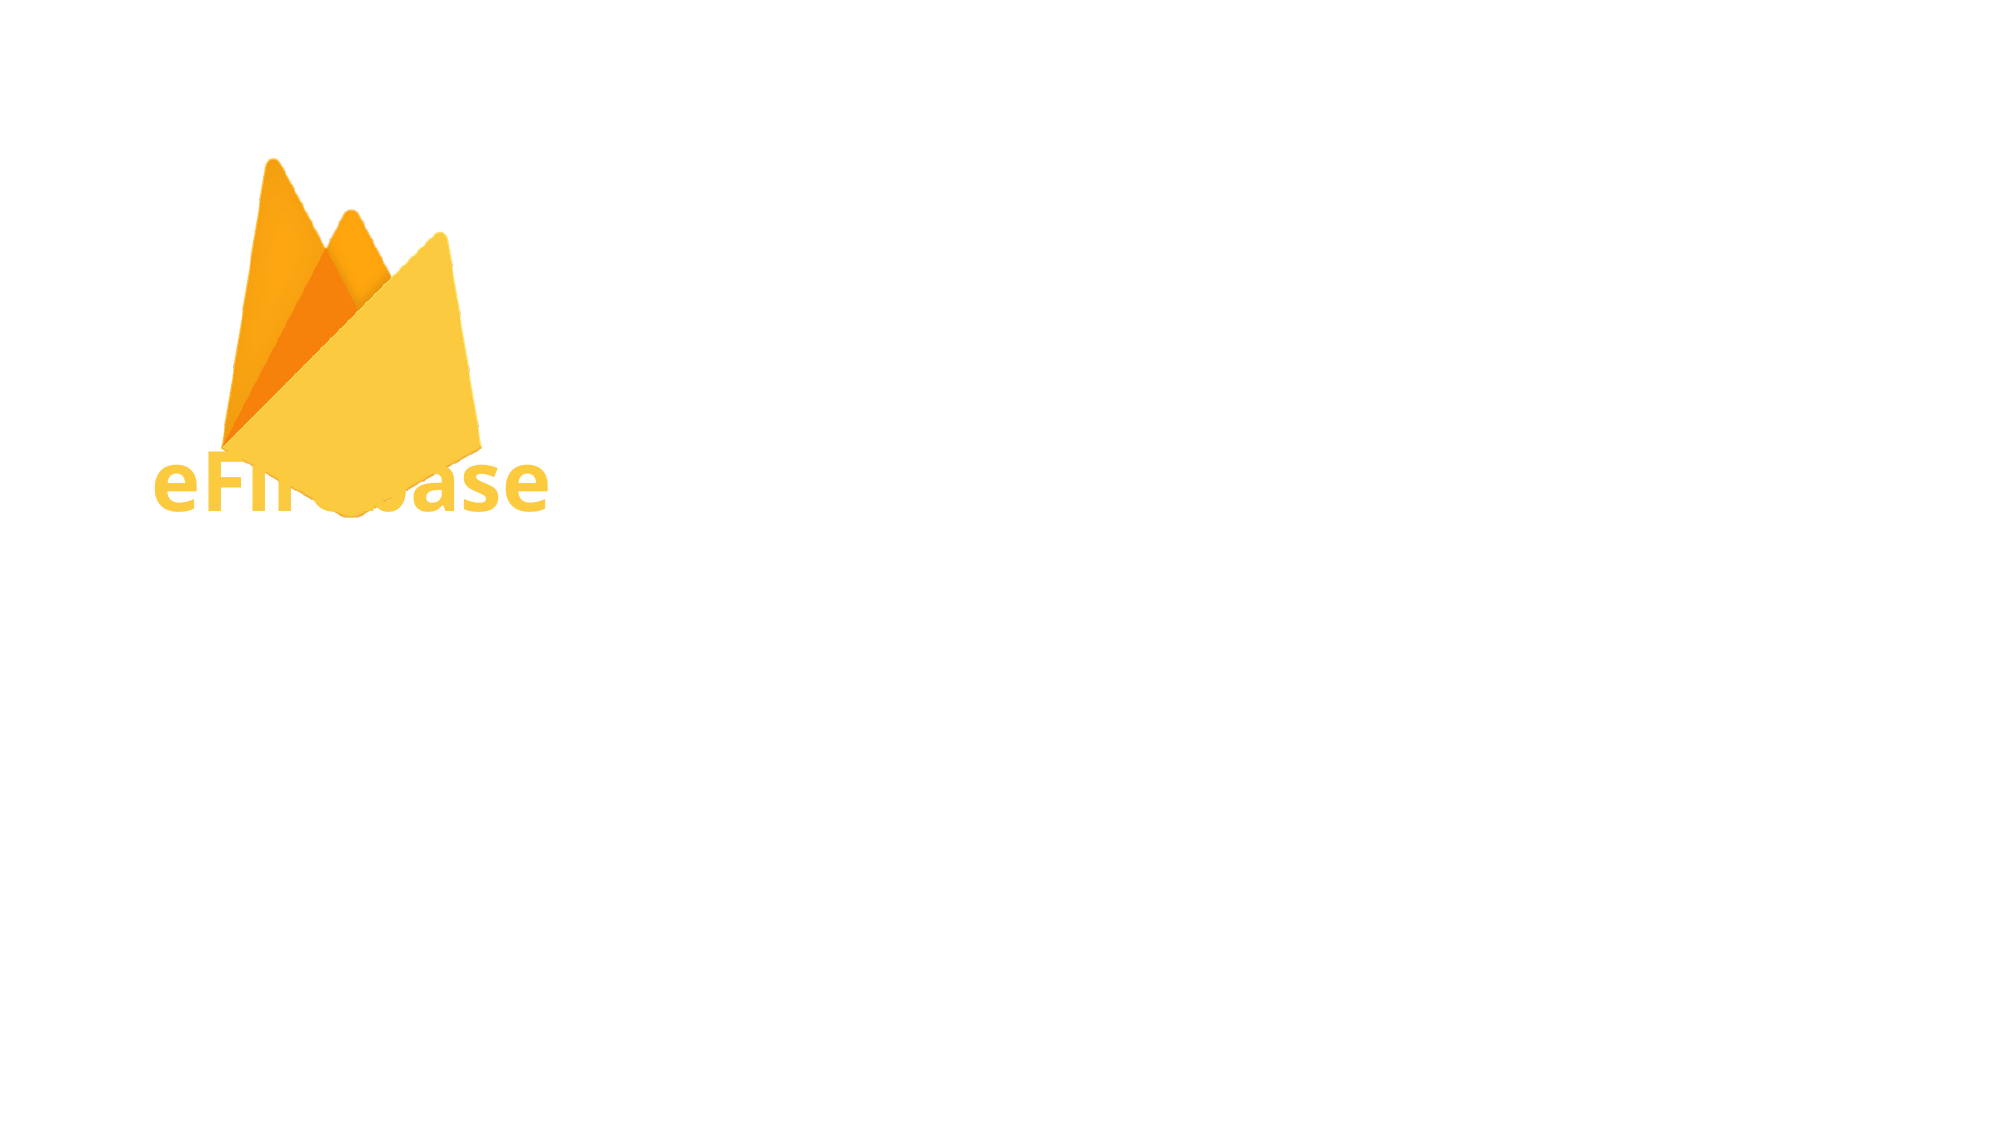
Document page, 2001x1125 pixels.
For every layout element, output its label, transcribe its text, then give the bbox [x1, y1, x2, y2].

text_box eFirebase [136, 420, 567, 536]
picture [172, 158, 531, 518]
